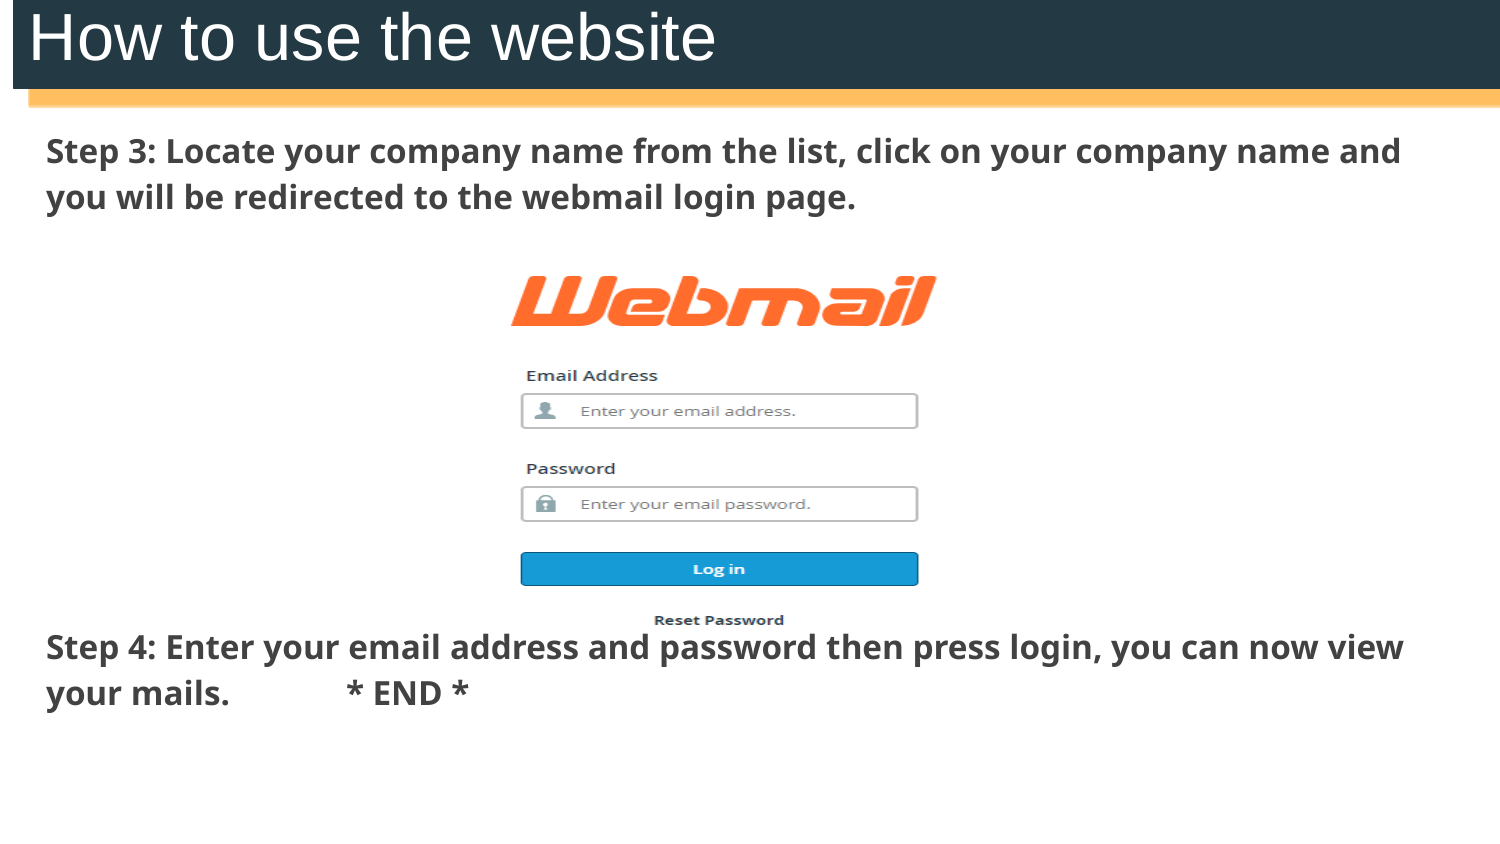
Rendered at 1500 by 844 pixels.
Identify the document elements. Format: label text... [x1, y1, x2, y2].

text_box How to use the website [13, 0, 1500, 89]
text_box Step 3: Locate your company name from the list, click on your company name and you will be redirected to the webmail login page. Step 4: Enter your email address and password then press login, you can now view your mails. * END * In the following slide you will find a guide on how to login to your cpanel account: [31, 109, 1471, 833]
picture [447, 263, 987, 631]
